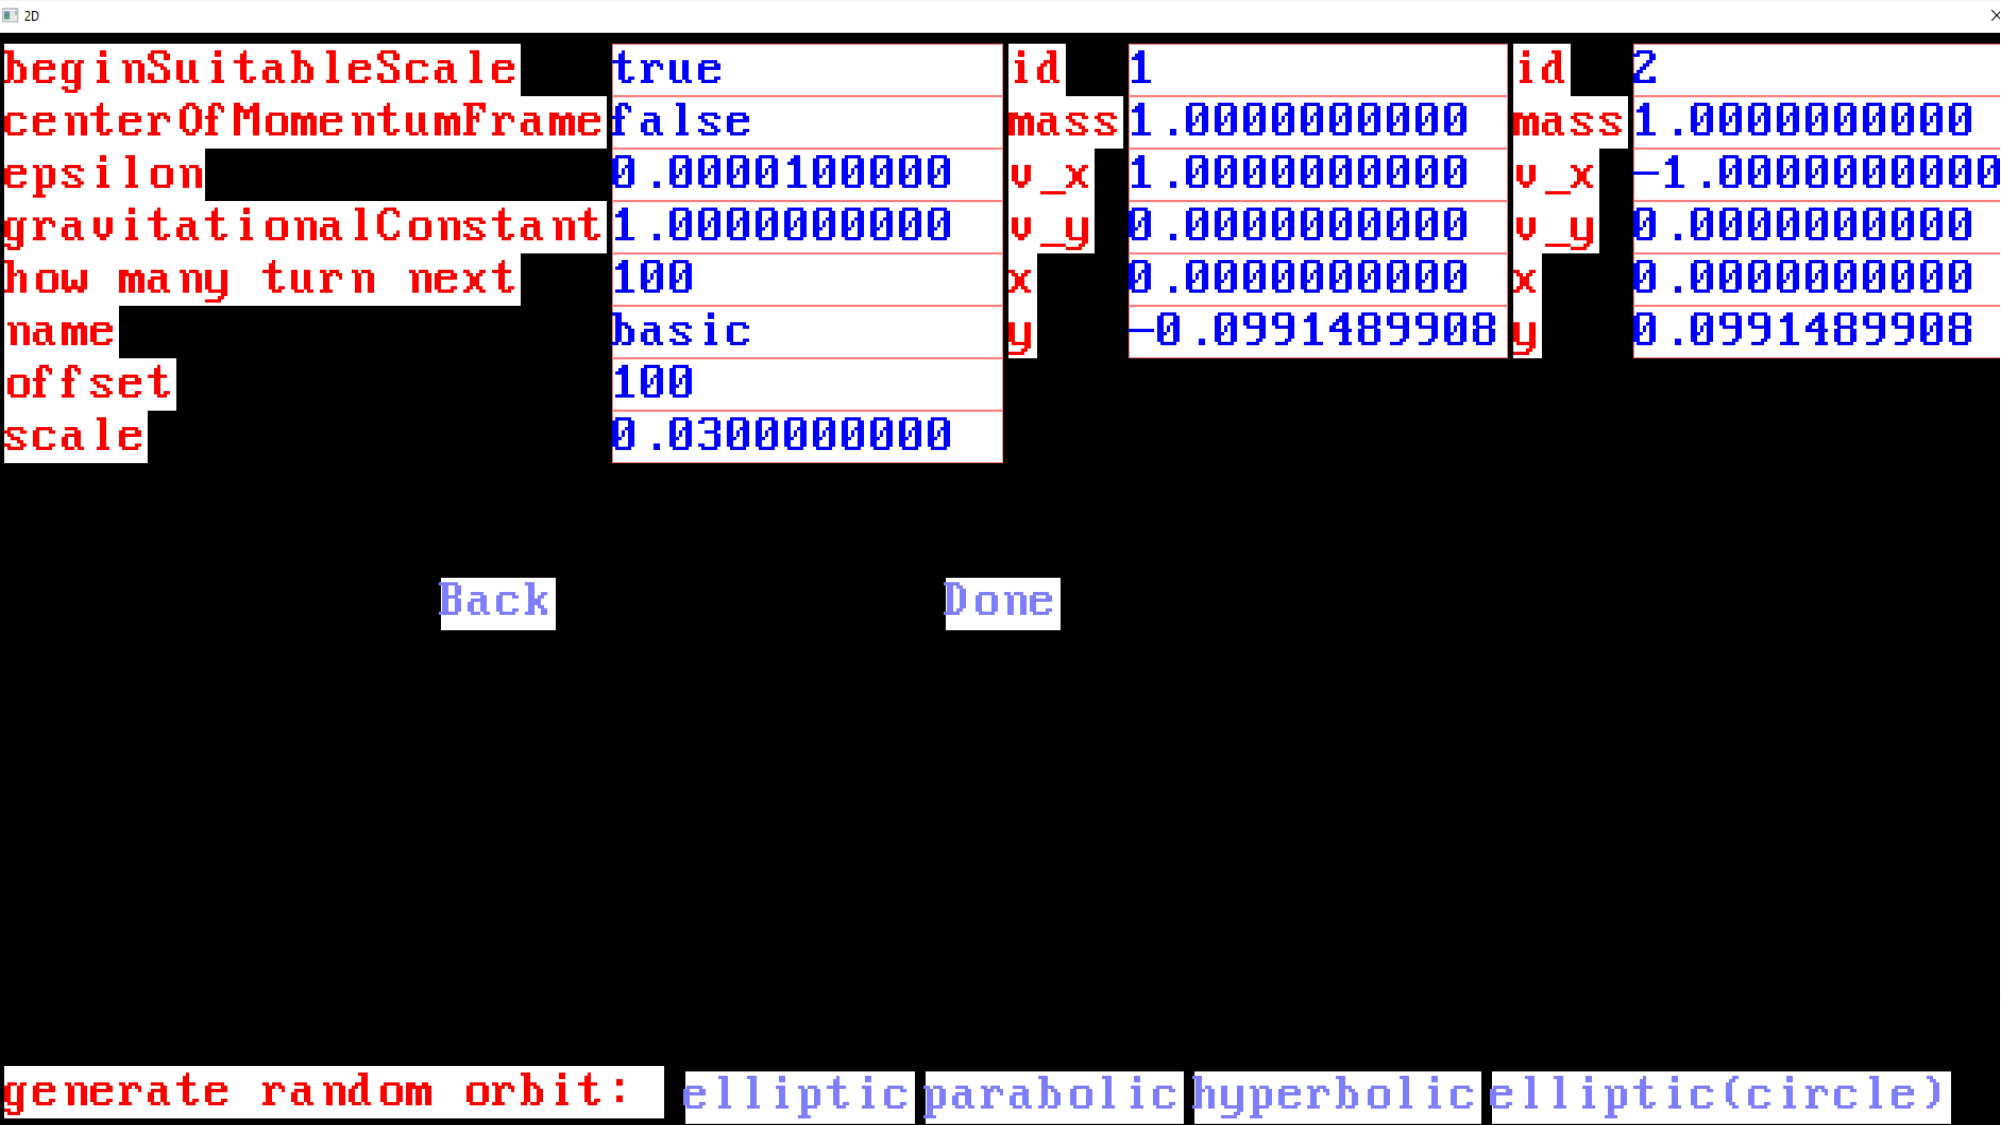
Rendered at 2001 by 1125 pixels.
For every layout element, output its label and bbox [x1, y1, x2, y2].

list [0, 0, 2000, 1125]
